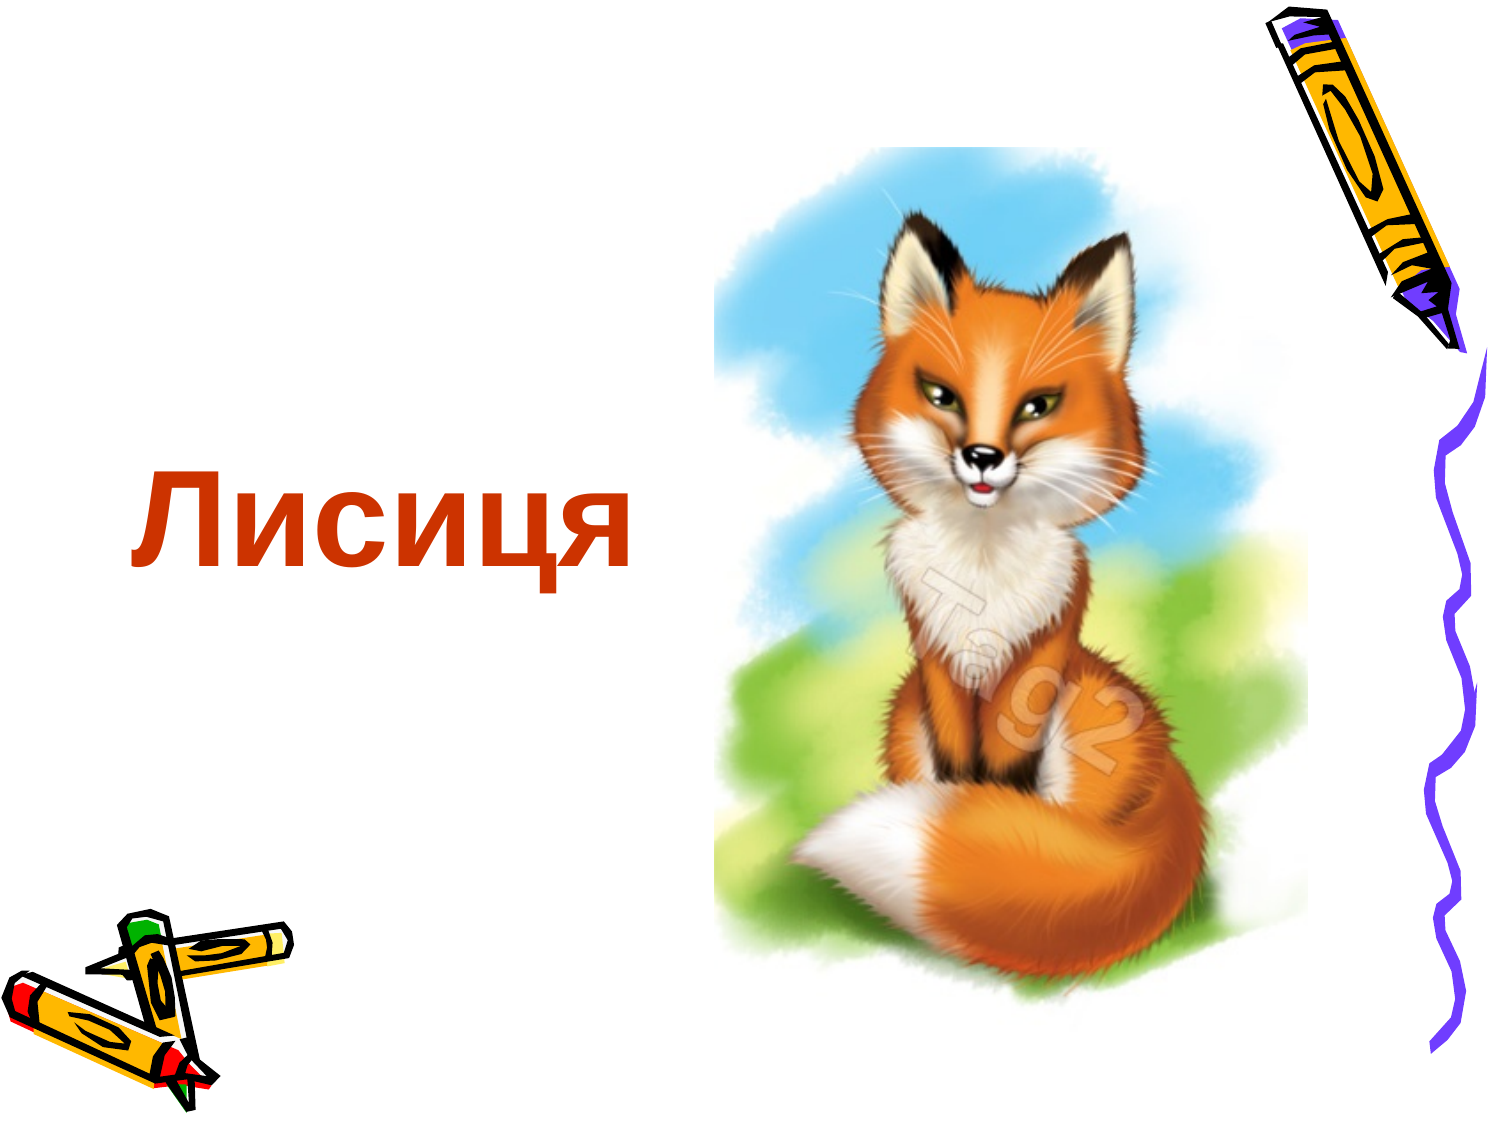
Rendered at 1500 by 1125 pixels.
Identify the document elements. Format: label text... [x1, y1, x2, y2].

text_box Лисиця [117, 421, 709, 602]
picture [714, 147, 1308, 1032]
